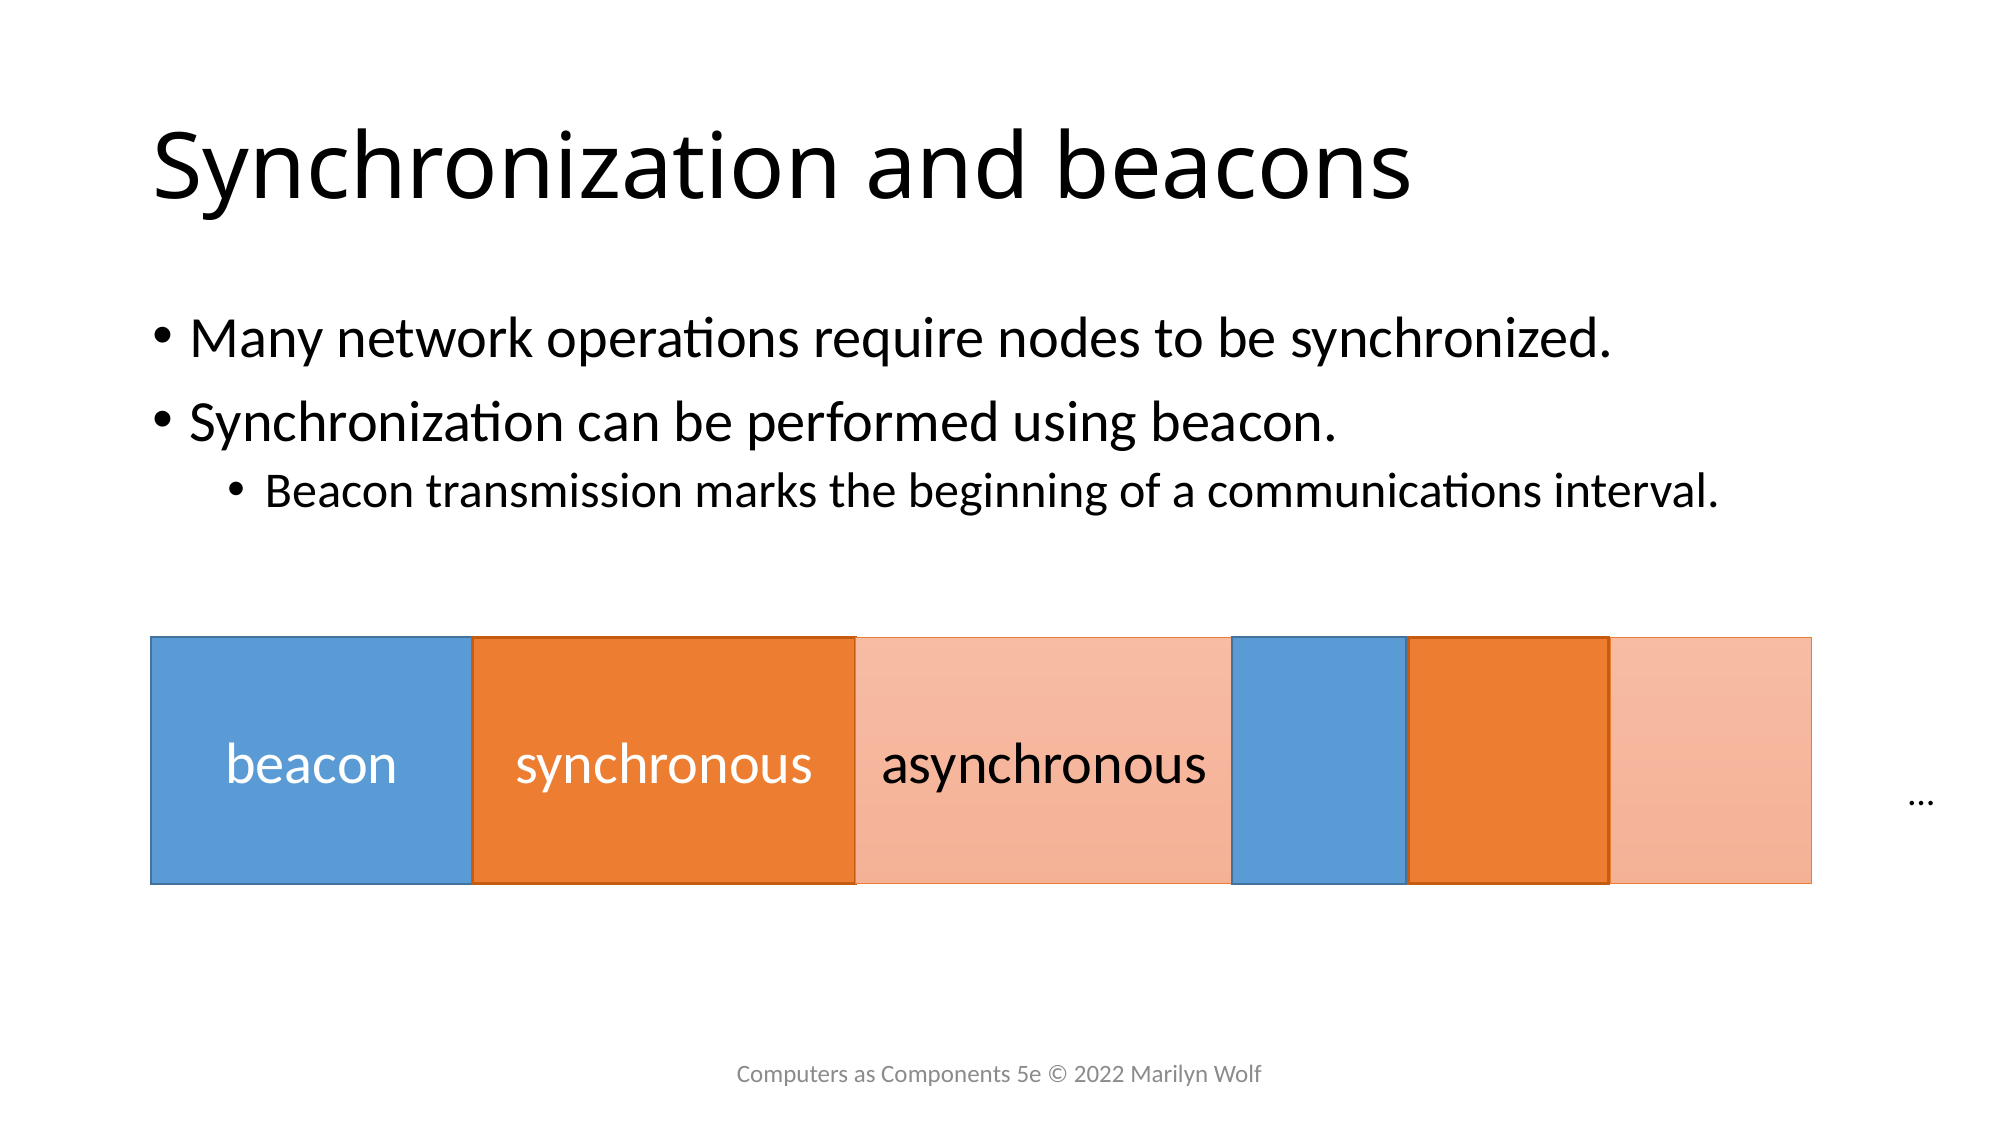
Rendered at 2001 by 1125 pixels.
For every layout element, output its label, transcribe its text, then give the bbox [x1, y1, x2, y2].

title Synchronization and beacons [137, 59, 1863, 278]
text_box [151, 637, 1232, 884]
list Many network operations require nodes to be synchronized. Synchronization can be performed using beacon. Beacon transmission marks the beginning of a communications interval. [137, 299, 1863, 1014]
footer Computers as Components 5e © 2022 Marilyn Wolf [662, 1042, 1338, 1103]
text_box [1232, 637, 1950, 884]
